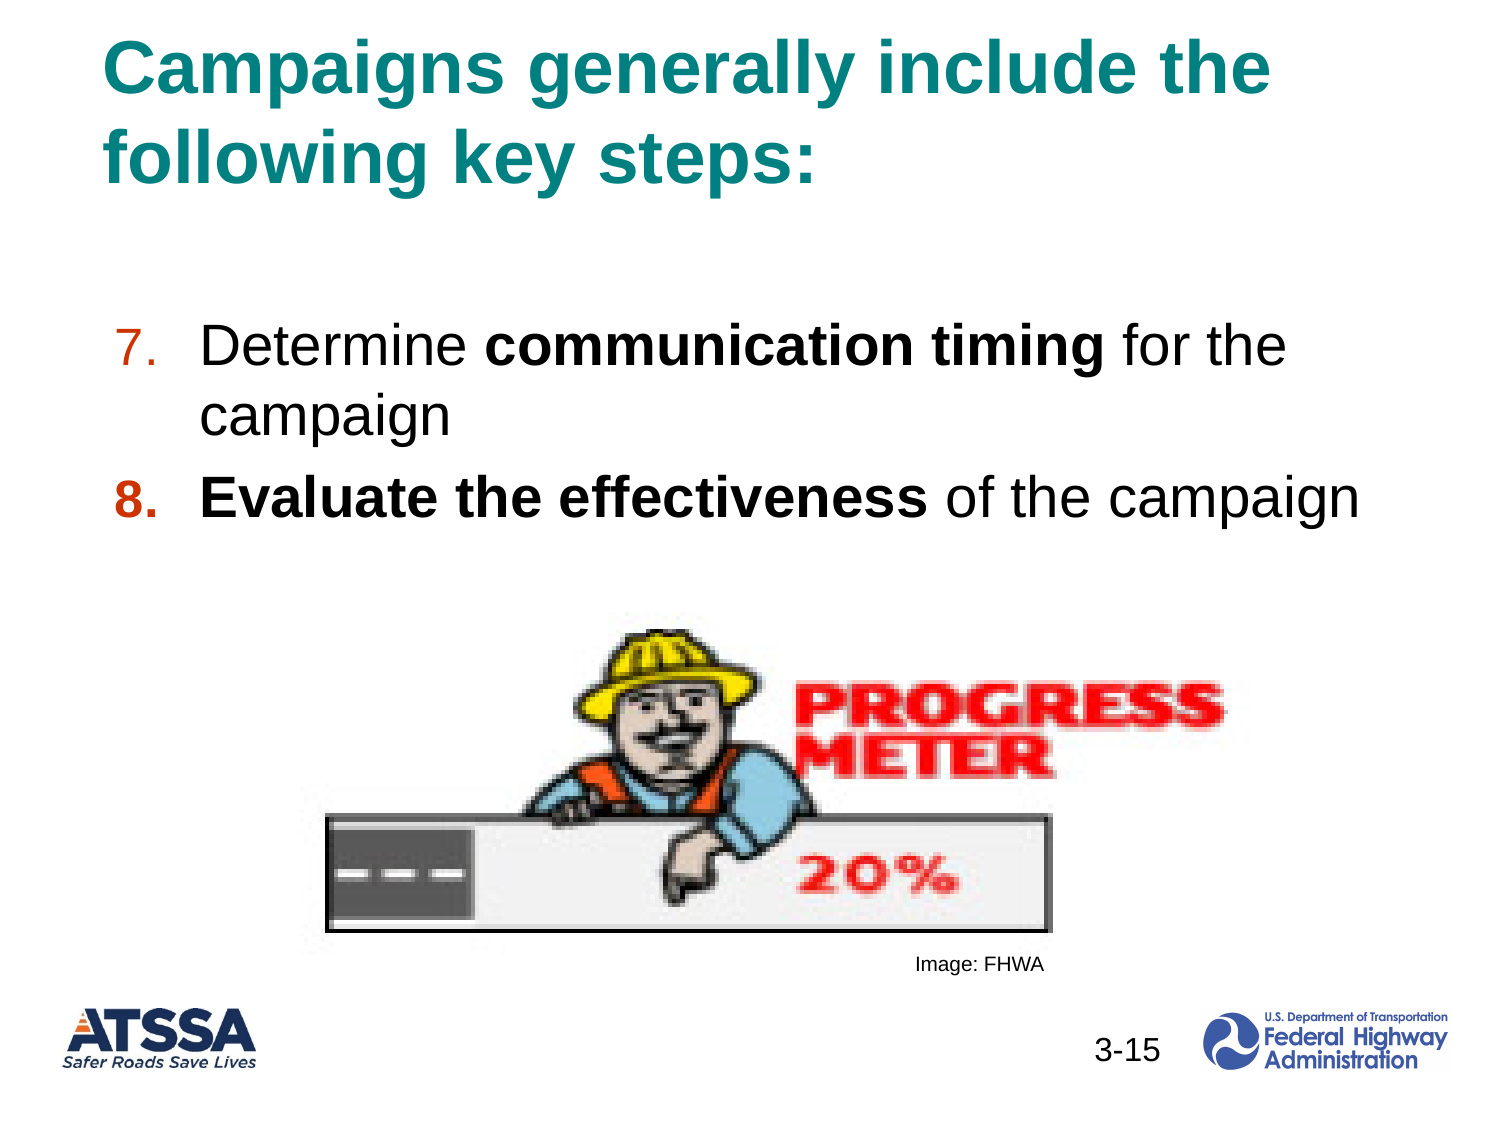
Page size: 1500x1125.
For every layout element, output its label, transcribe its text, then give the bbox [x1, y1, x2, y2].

text_box Image: FHWA [900, 965, 1100, 984]
picture [62, 1008, 256, 1068]
picture [1200, 1013, 1450, 1072]
picture [299, 612, 1251, 956]
title Campaigns generally include the following key steps: [87, 0, 1500, 218]
list Determine communication timing for the campaign Evaluate the effectiveness of the campaign [99, 299, 1451, 1013]
